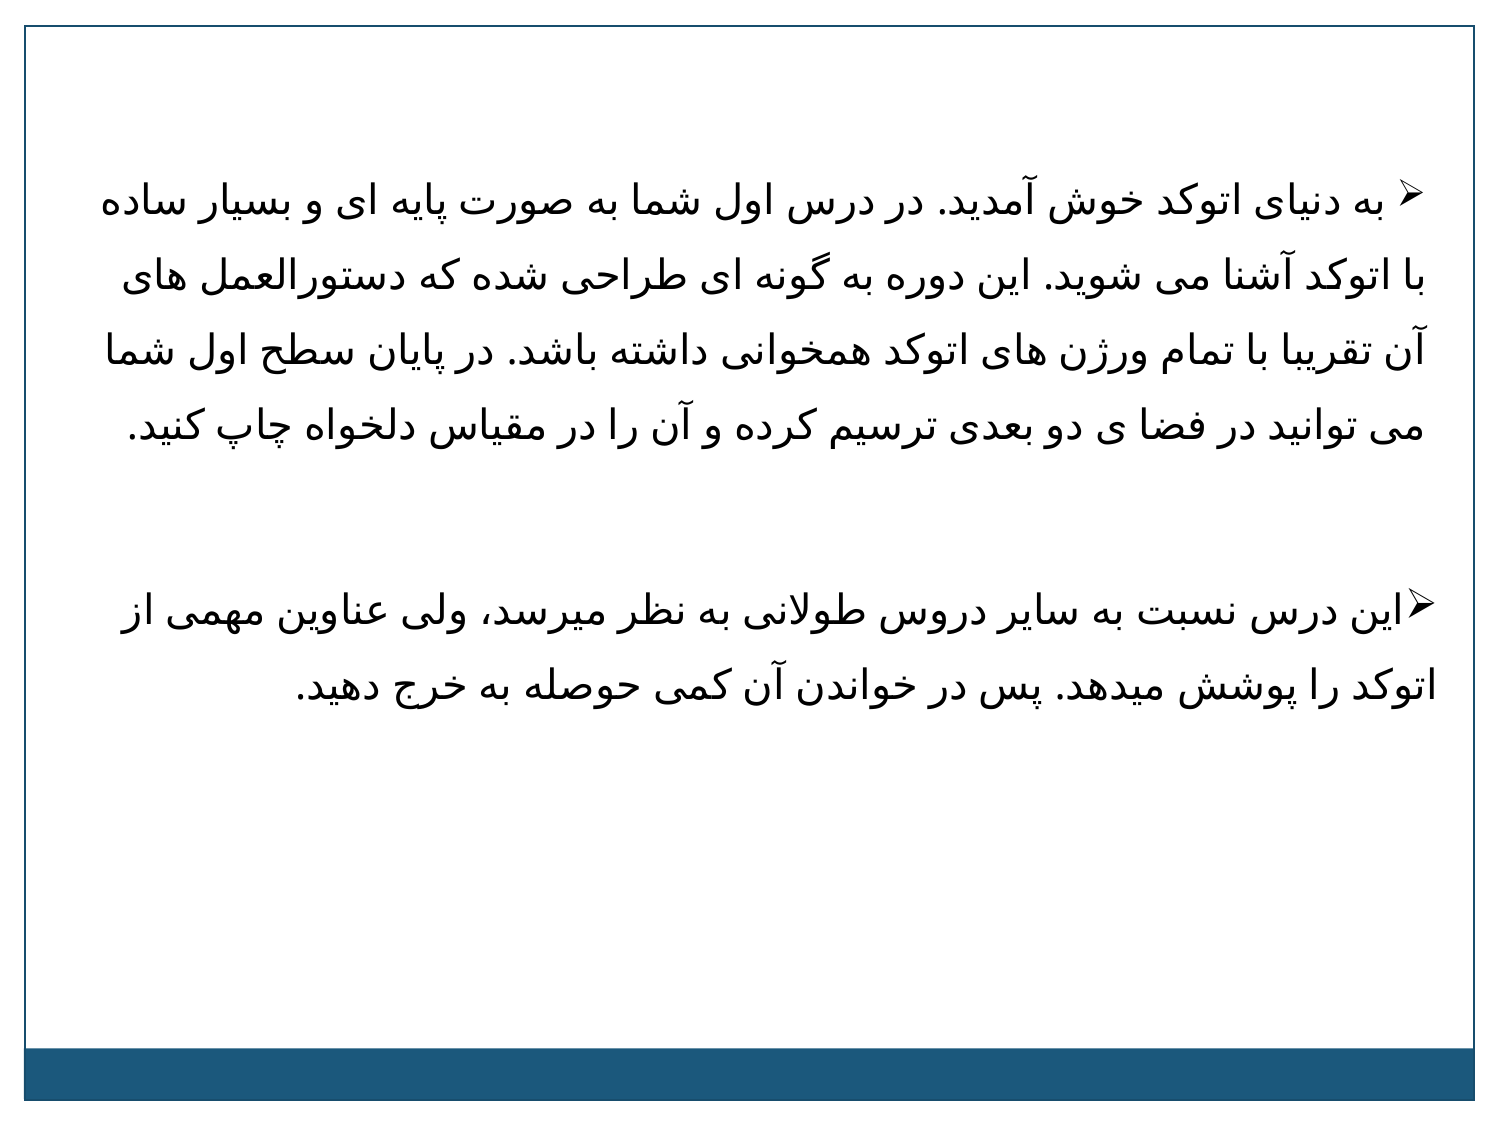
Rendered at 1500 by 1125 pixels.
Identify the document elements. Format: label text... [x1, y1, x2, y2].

text_box این درس نسبت به سایر دروس طولانی به نظر میرسد، ولی عناوین مهمی از اتوکد را پوشش میدهد. پس در خواندن آن کمی حوصله به خرج دهید. [70, 550, 1454, 716]
text_box به دنیای اتوکد خوش آمدید. در درس اول شما به صورت پایه ای و بسیار ساده با اتوکد آشنا می شوید. این دوره به گونه ای طراحی شده که دستورالعمل های آن تقریبا با تمام ورژن های اتوکد همخوانی داشته باشد. در پایان سطح اول شما می توانید در فضا ی دو بعدی ترسیم کرده و آن را در مقیاس دلخواه چاپ کنید. [58, 140, 1442, 456]
